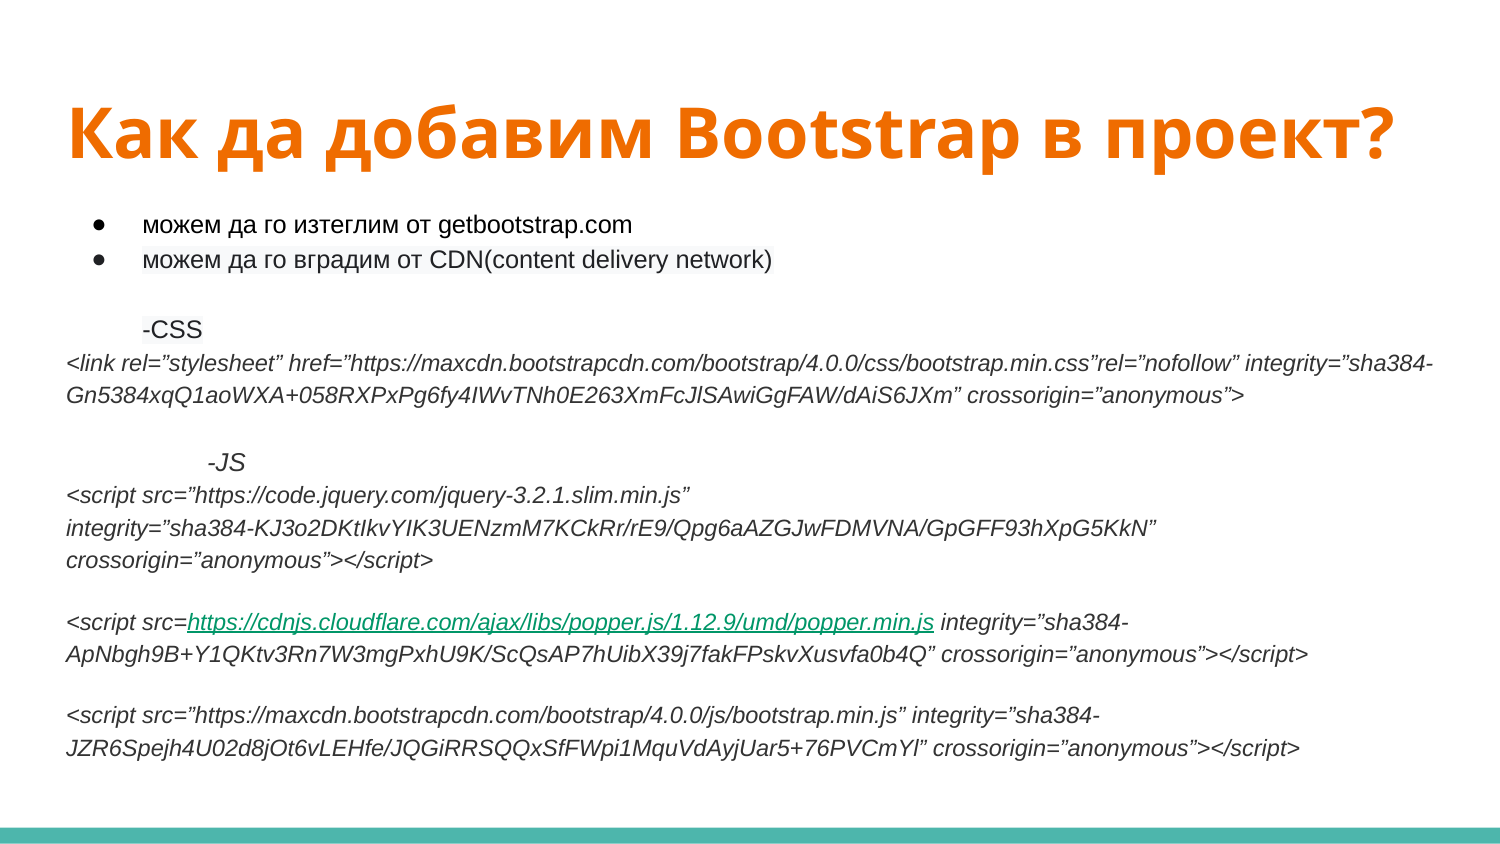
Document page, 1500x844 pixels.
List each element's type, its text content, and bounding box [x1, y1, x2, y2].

title Как да добавим Bootstrap в проект? [51, 72, 1449, 189]
list можем да го изтеглим от getbootstrap.com можем да го вградим от CDN(content delivery network) -CSS <link rel=”stylesheet” href=”https://maxcdn.bootstrapcdn.com/bootstrap/4.0.0/css/bootstrap.min.css”rel=”nofollow” integrity=”sha384-Gn5384xqQ1aoWXA+058RXPxPg6fy4IWvTNh0E263XmFcJlSAwiGgFAW/dAiS6JXm” crossorigin=”anonymous”> -JS <script src=”https://code.jquery.com/jquery-3.2.1.slim.min.js” integrity=”sha384-KJ3o2DKtIkvYIK3UENzmM7KCkRr/rE9/Qpg6aAZGJwFDMVNA/GpGFF93hXpG5KkN” crossorigin=”anonymous”></script> <script src=https://cdnjs.cloudflare.com/ajax/libs/popper.js/1.12.9/umd/popper.min.js integrity=”sha384-ApNbgh9B+Y1QKtv3Rn7W3mgPxhU9K/ScQsAP7hUibX39j7fakFPskvXusvfa0b4Q” crossorigin=”anonymous”></script> <script src=”https://maxcdn.bootstrapcdn.com/bootstrap/4.0.0/js/bootstrap.min.js” integrity=”sha384-JZR6Spejh4U02d8jOt6vLEHfe/JQGiRRSQQxSfFWpi1MquVdAyjUar5+76PVCmYl” crossorigin=”anonymous”></script> [51, 189, 1449, 778]
